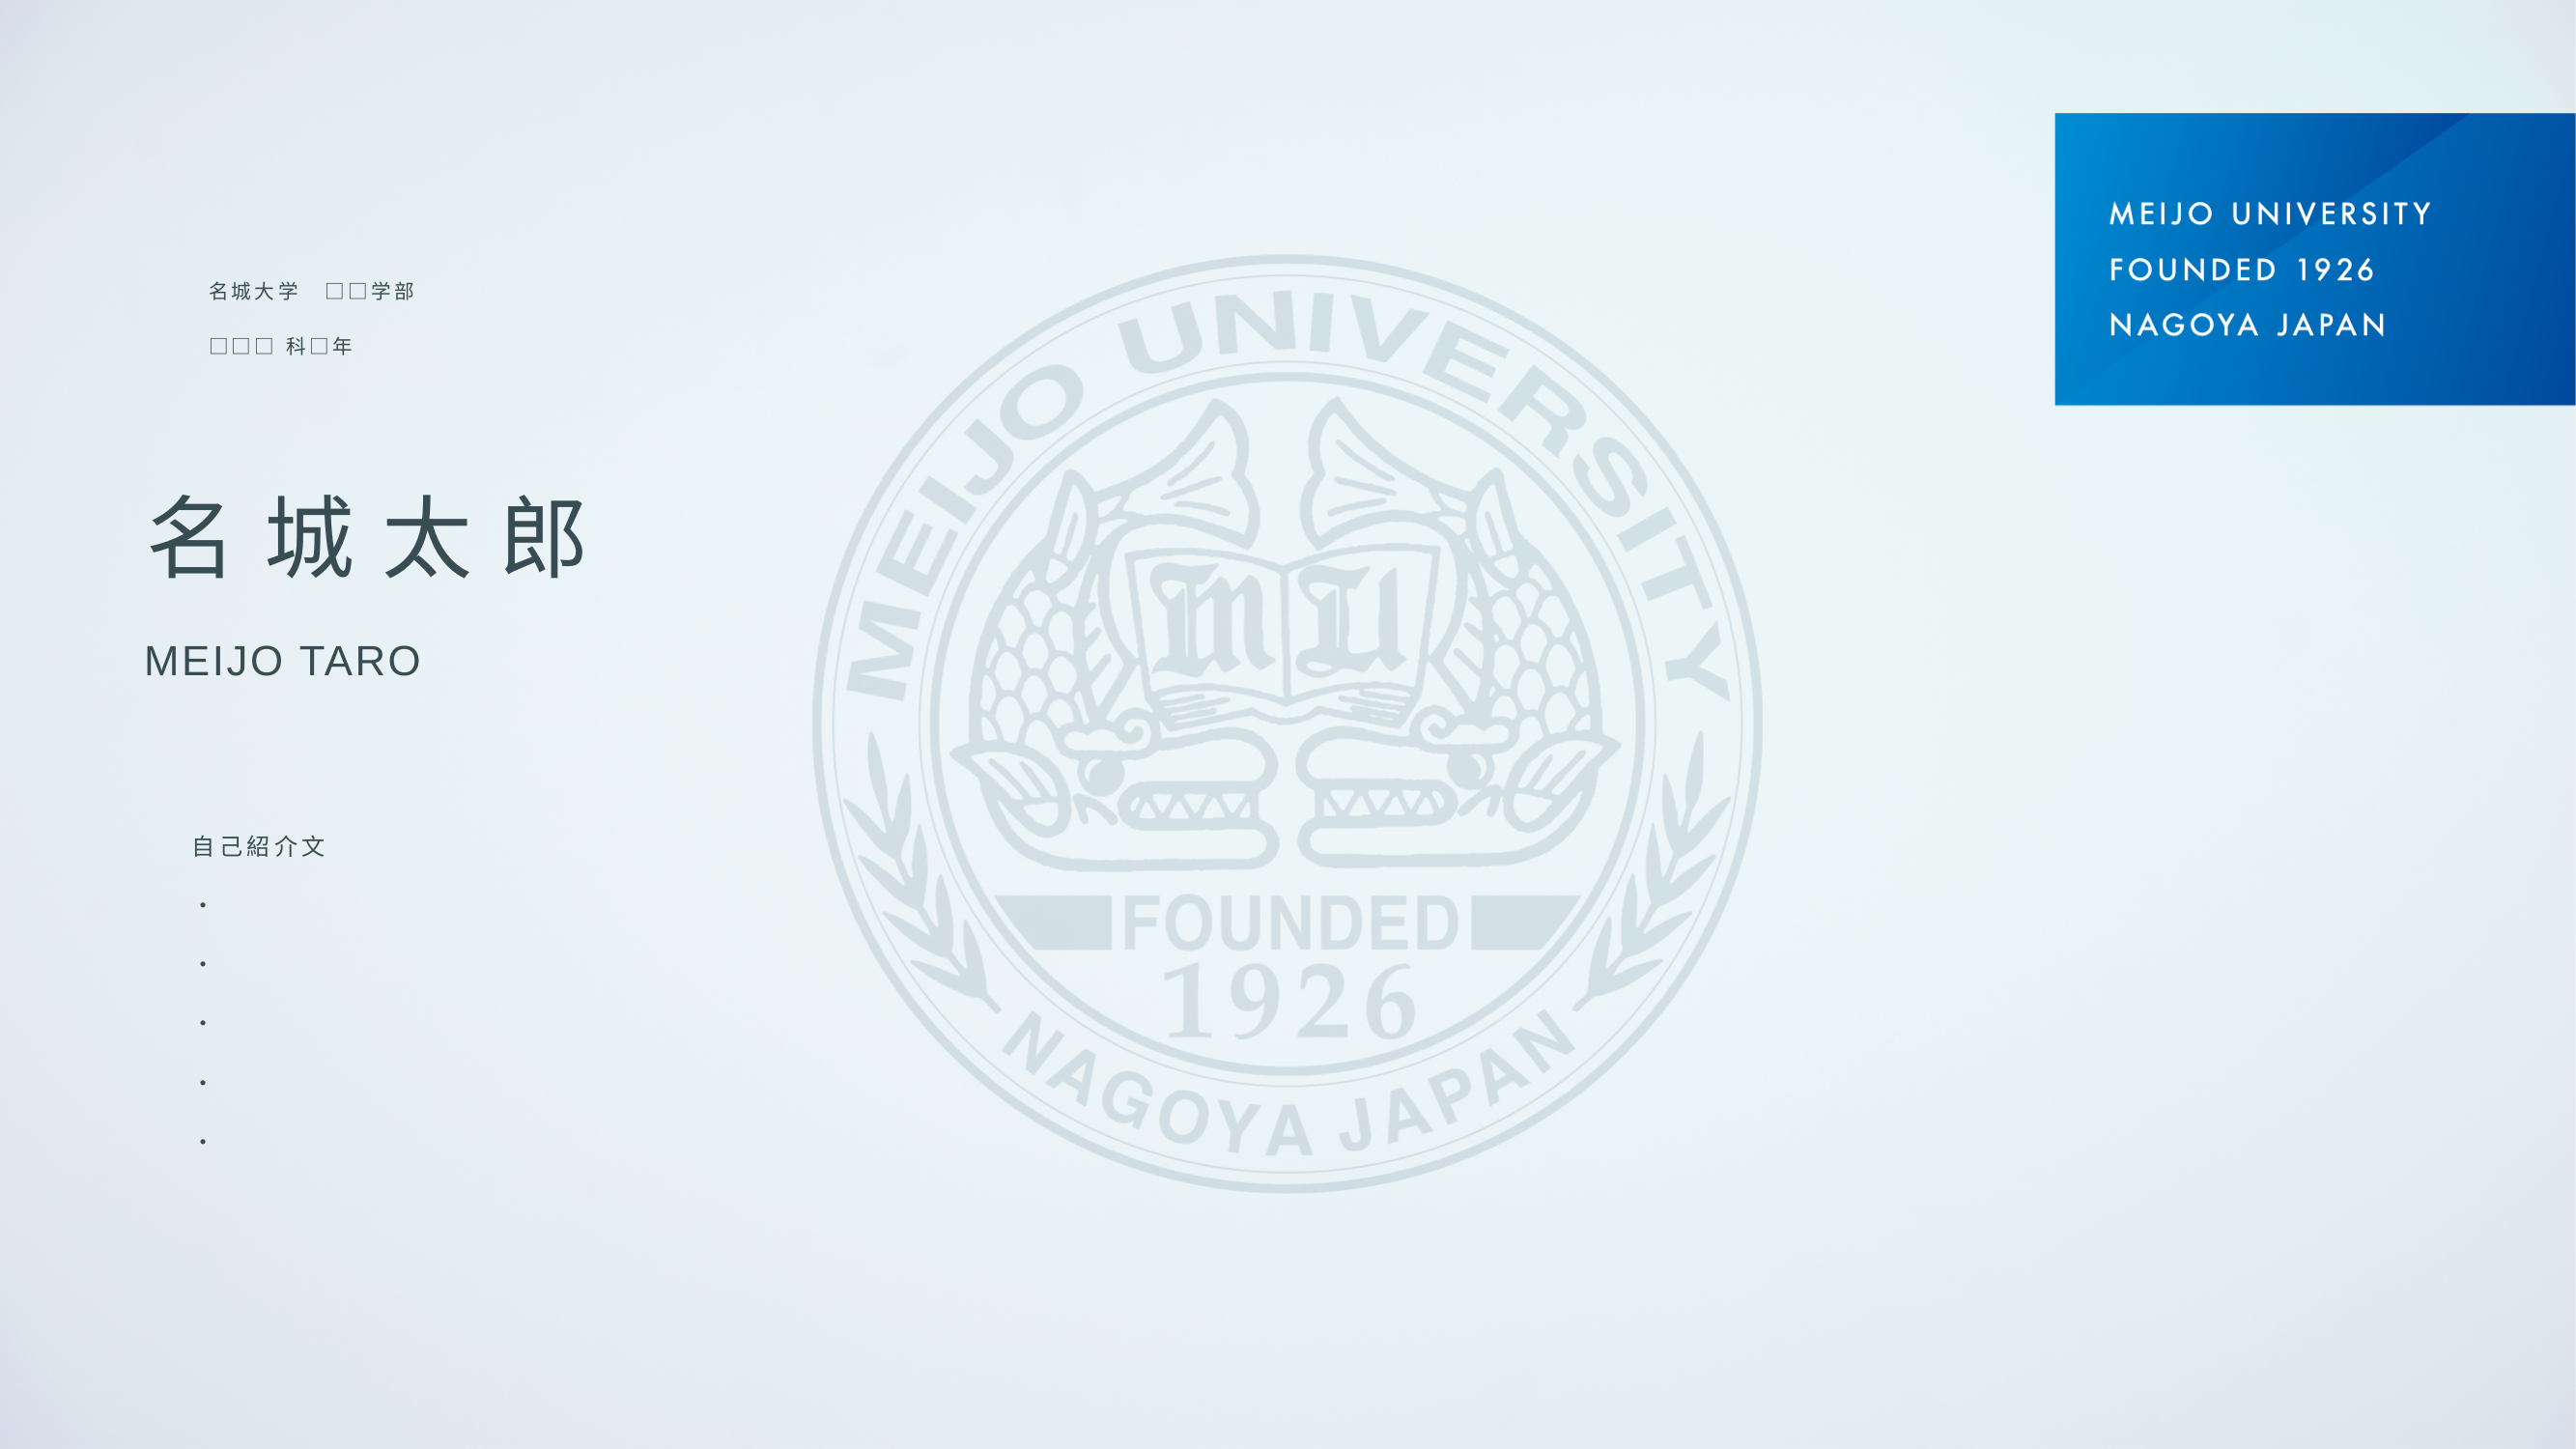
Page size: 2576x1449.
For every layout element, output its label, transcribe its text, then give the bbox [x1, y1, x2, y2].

text_box 名城太郎 [136, 470, 600, 599]
picture [0, 0, 2576, 1449]
text_box MEIJO TARO [134, 623, 432, 695]
text_box 自己紹介文 ・ ・ ・ ・ ・ [183, 822, 336, 1197]
text_box 名城大学 □□学部 □□□科□年 [199, 269, 425, 399]
